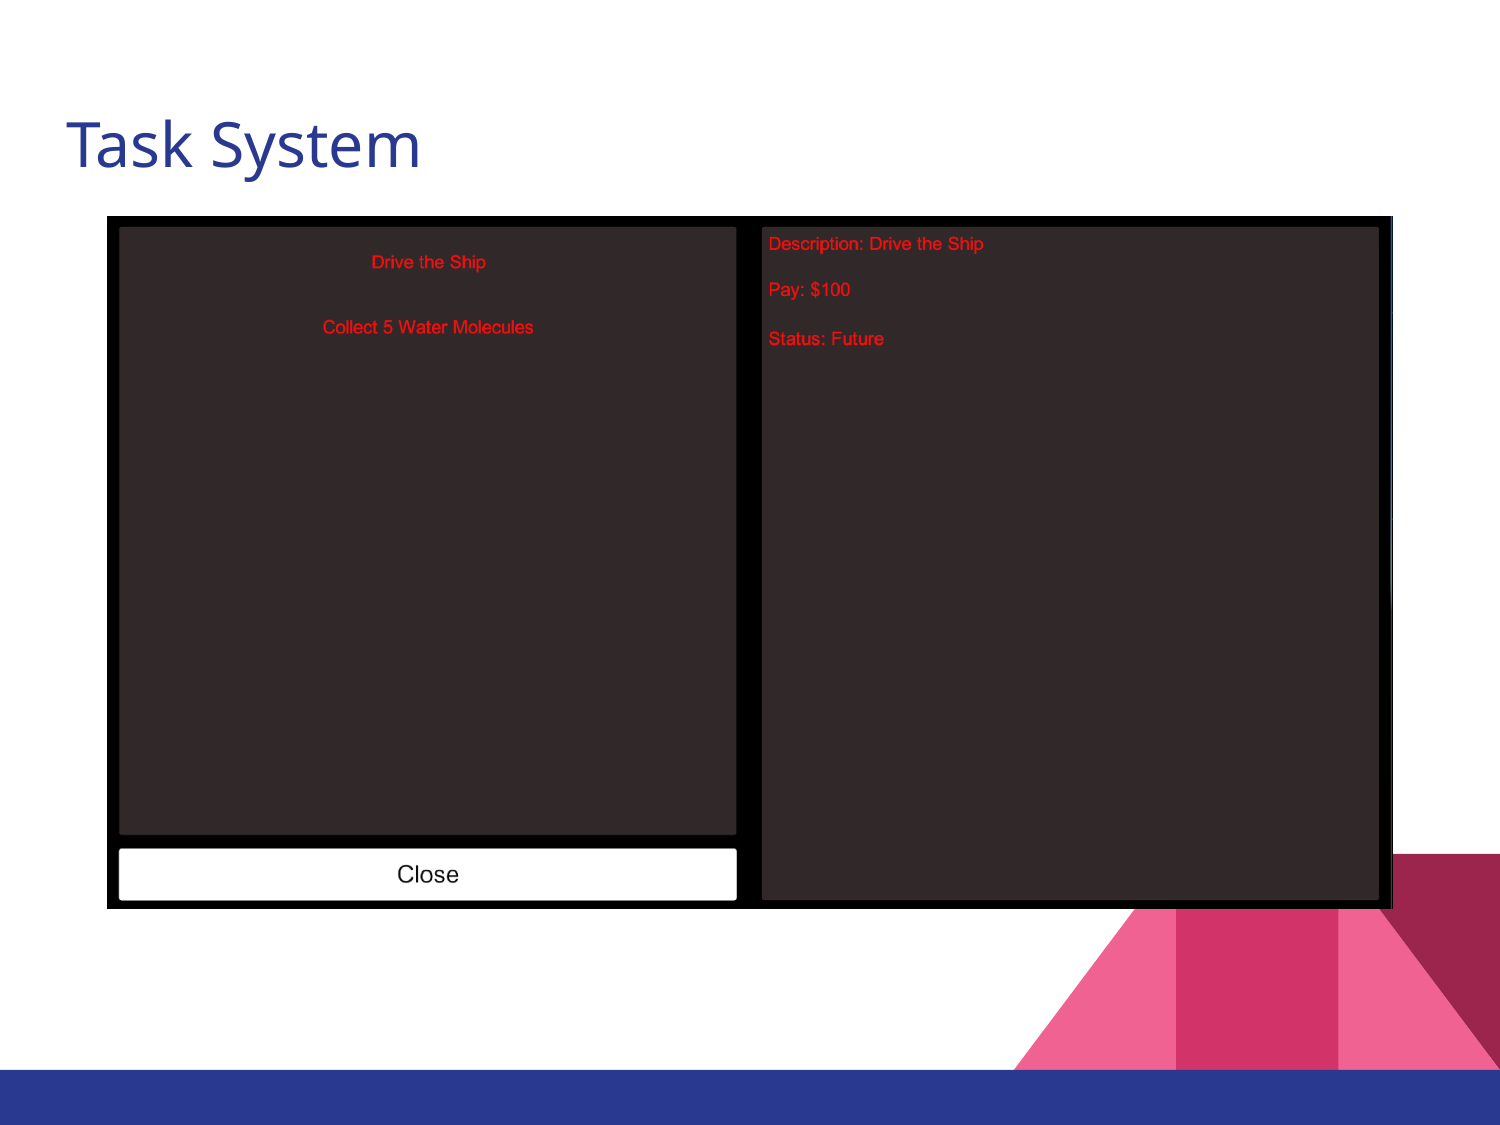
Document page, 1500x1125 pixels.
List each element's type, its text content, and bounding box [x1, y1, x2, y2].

title Task System [51, 89, 1449, 223]
picture [107, 216, 1393, 909]
